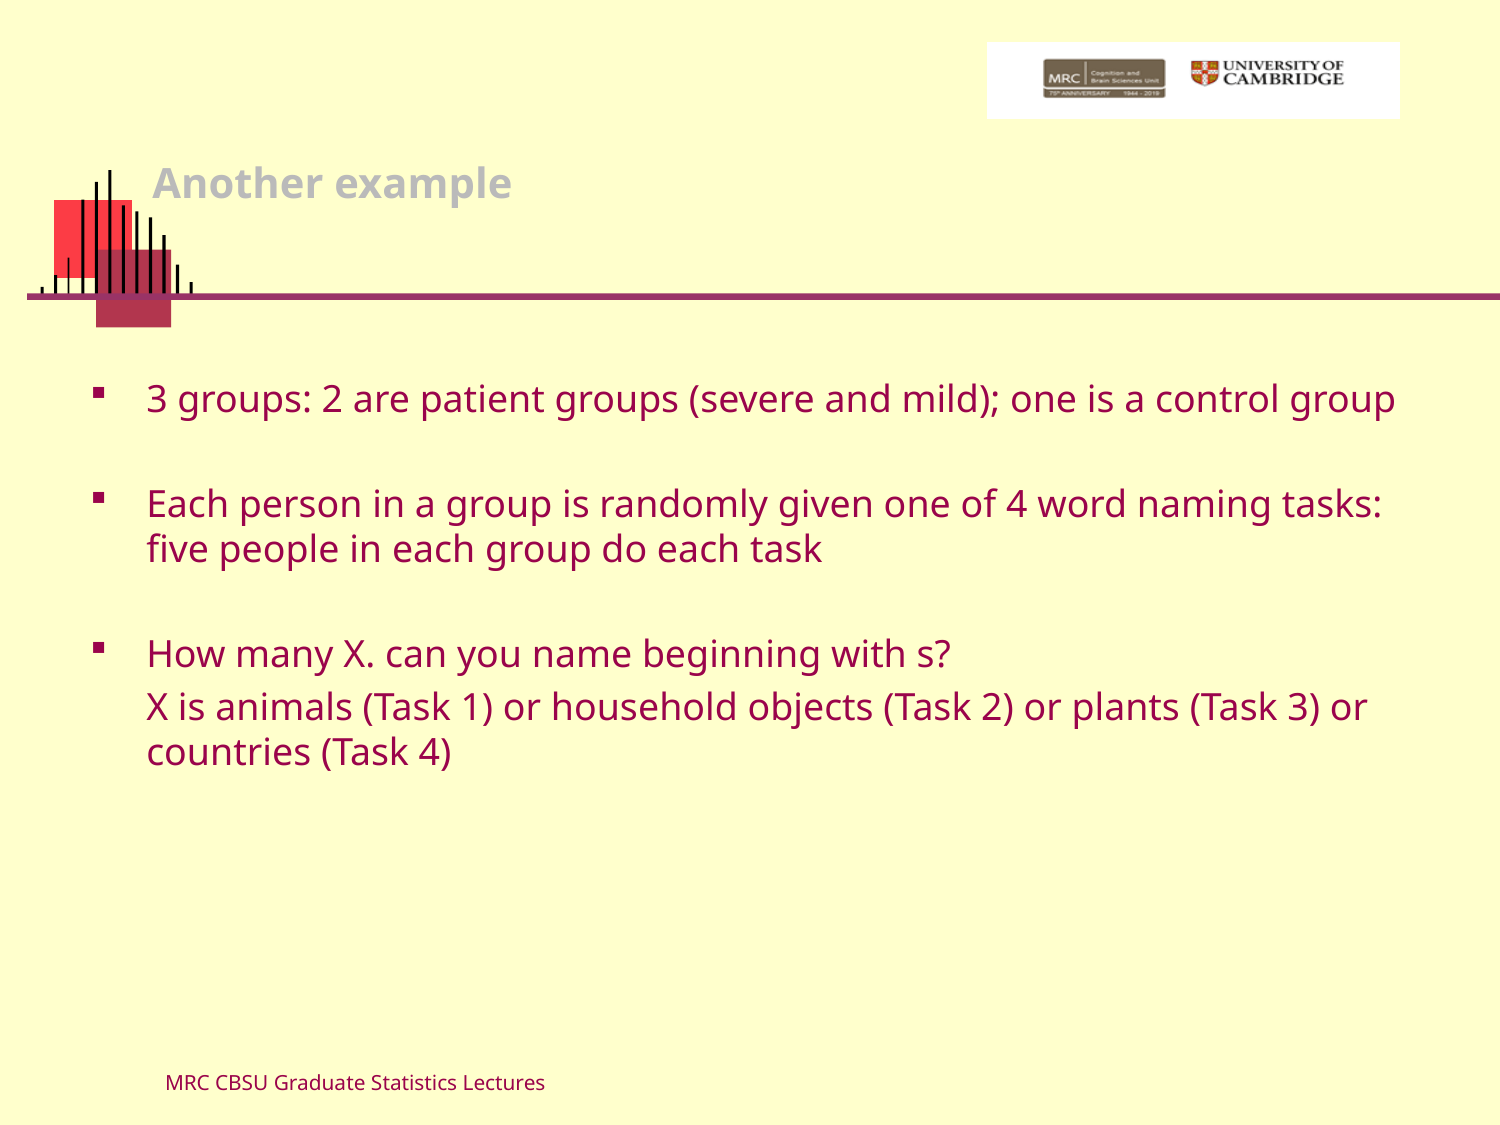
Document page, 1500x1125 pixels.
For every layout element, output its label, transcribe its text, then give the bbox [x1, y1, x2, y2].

footer MRC CBSU Graduate Statistics Lectures [149, 1062, 988, 1101]
picture [987, 42, 1400, 119]
title Another example [137, 137, 988, 233]
list 3 groups: 2 are patient groups (severe and mild); one is a control group Each person in a group is randomly given one of 4 word naming tasks: five people in each group do each task How many X. can you name beginning with s? X is animals (Task 1) or household objects (Task 2) or plants (Task 3) or countries (Task 4) [75, 262, 1425, 1038]
